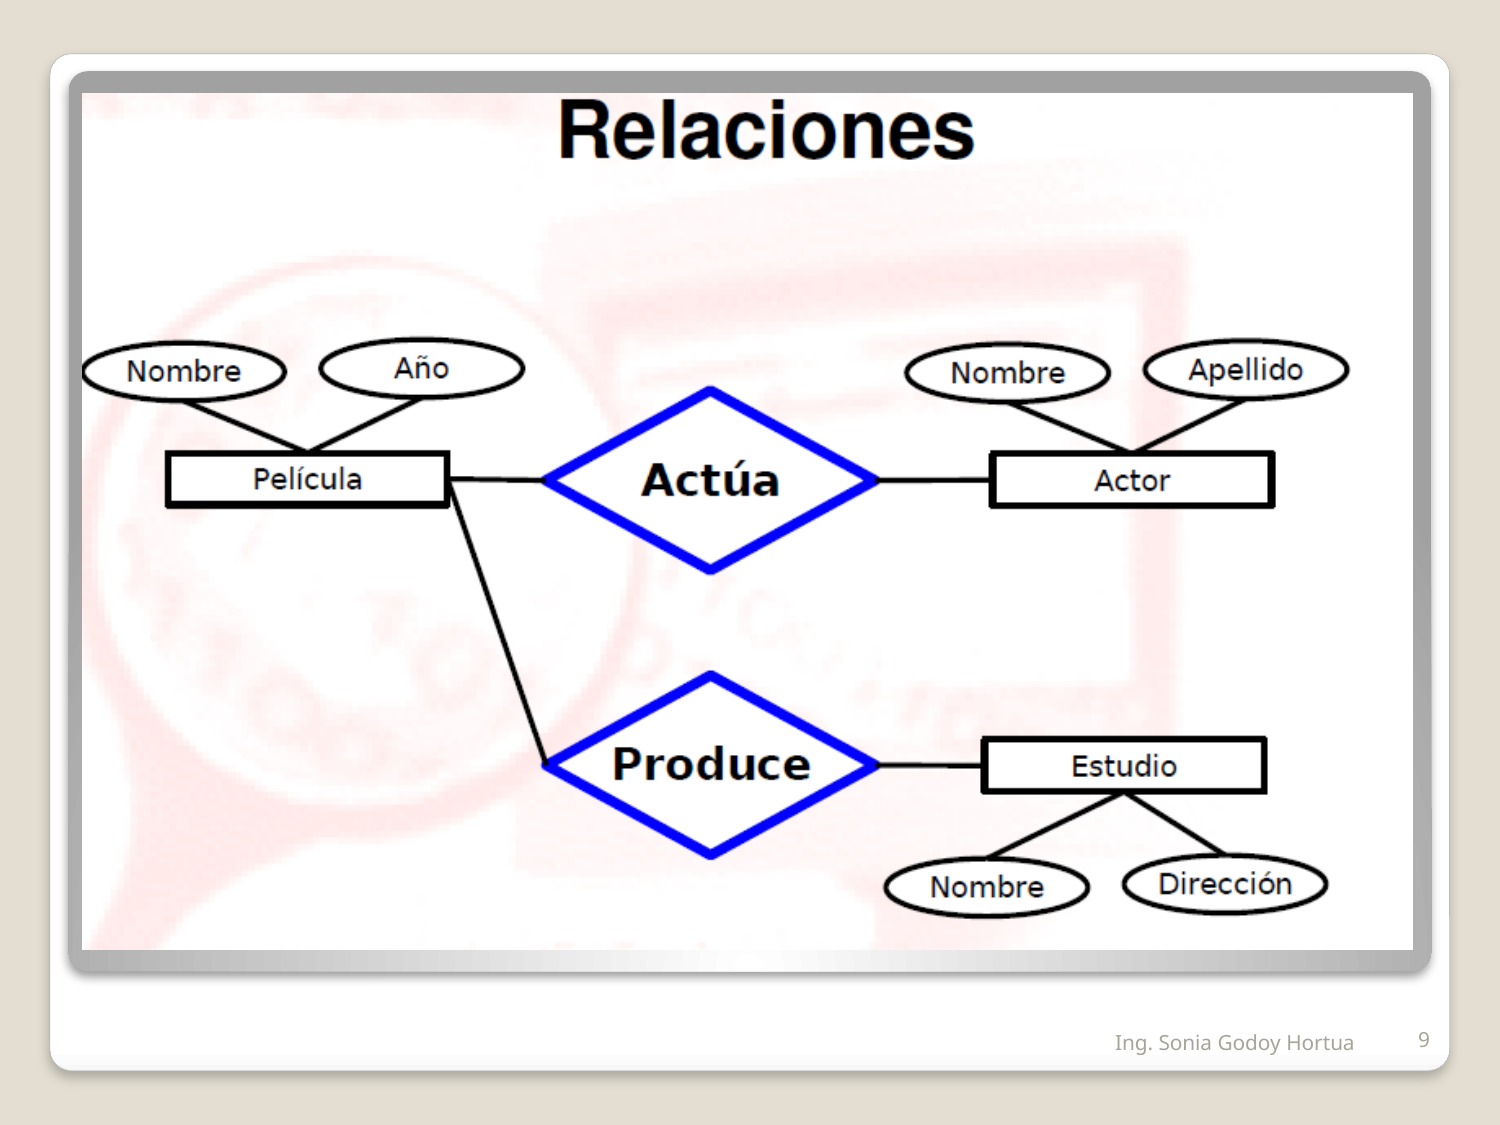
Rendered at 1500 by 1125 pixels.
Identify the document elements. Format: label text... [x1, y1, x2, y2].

slide_number 9 [1369, 1002, 1445, 1063]
picture [81, 93, 1413, 950]
footer Ing. Sonia Godoy Hortua [994, 1002, 1369, 1063]
